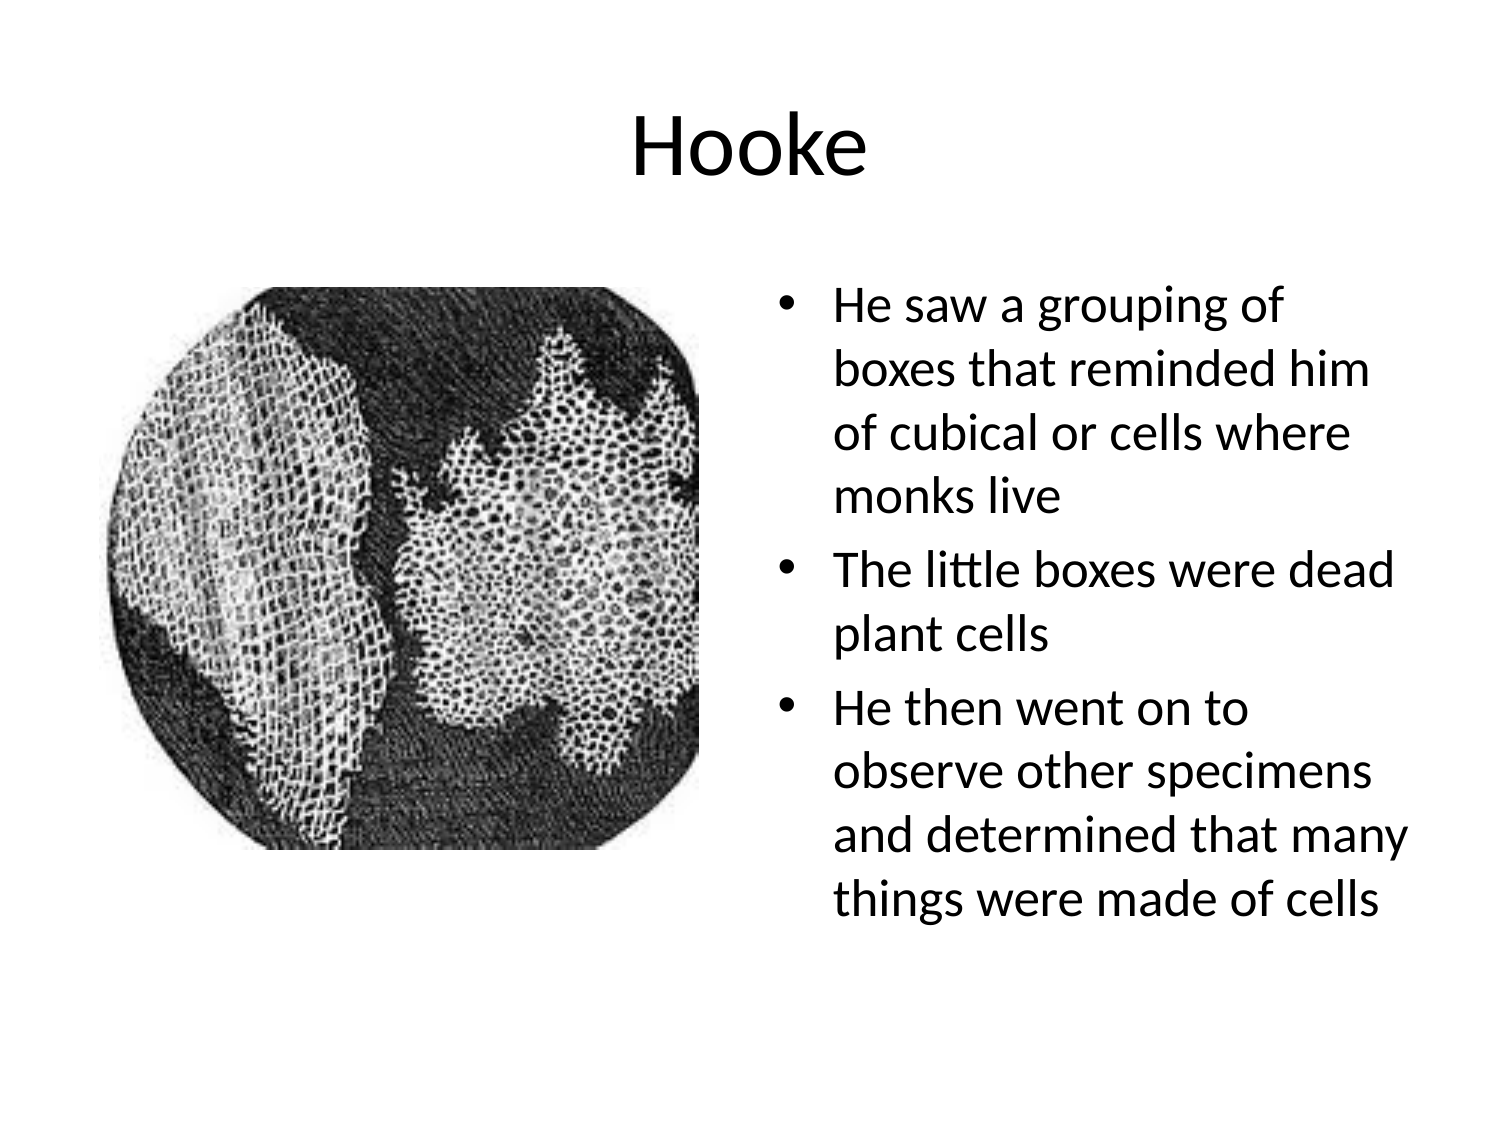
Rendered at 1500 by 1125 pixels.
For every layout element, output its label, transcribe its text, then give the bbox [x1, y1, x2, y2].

title Hooke [75, 45, 1425, 233]
list He saw a grouping of boxes that reminded him of cubical or cells where monks live The little boxes were dead plant cells He then went on to observe other specimens and determined that many things were made of cells [762, 262, 1425, 1005]
picture [99, 287, 699, 851]
